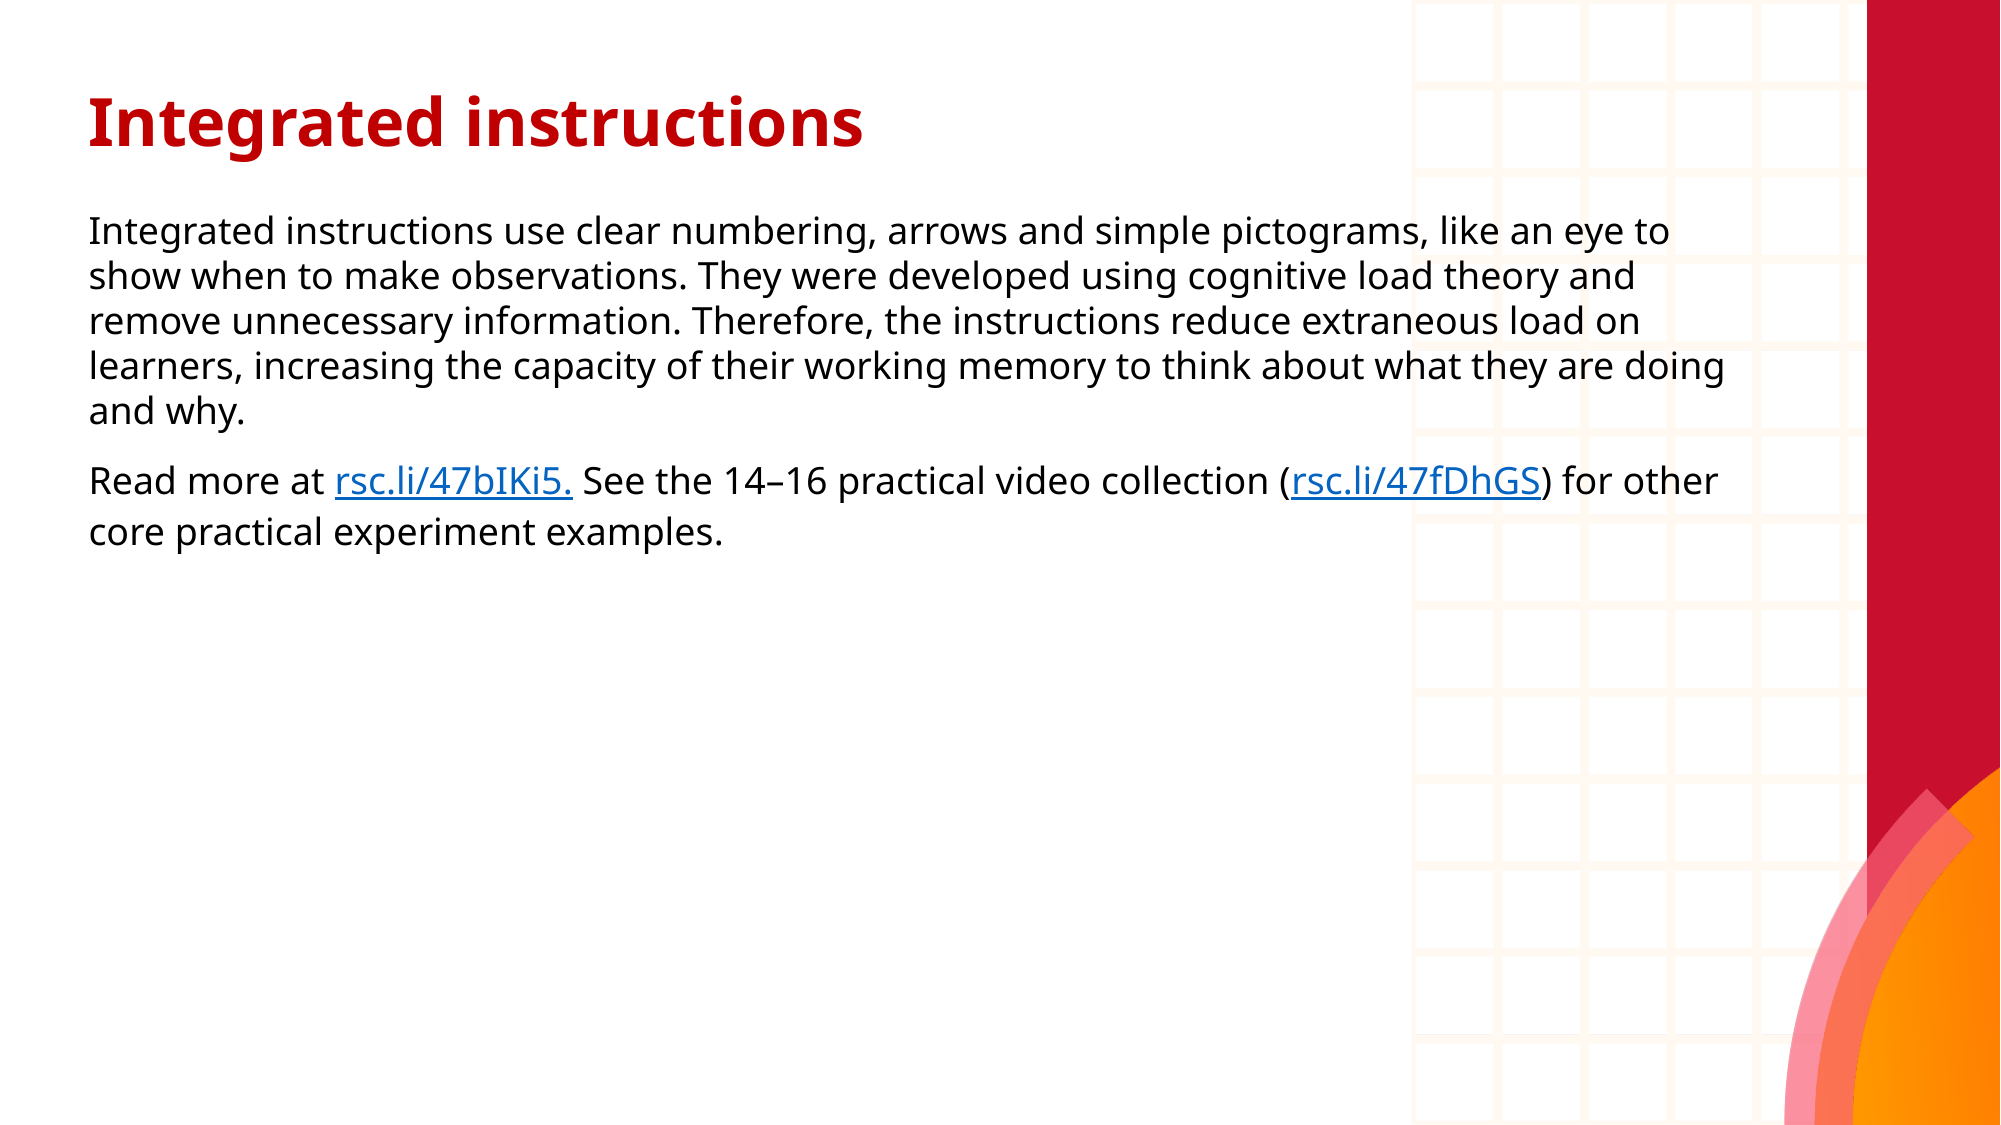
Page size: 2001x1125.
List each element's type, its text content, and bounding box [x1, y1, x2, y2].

list Integrated instructions use clear numbering, arrows and simple pictograms, like an eye to show when to make observations. They were developed using cognitive load theory and remove unnecessary information. Therefore, the instructions reduce extraneous load on learners, increasing the capacity of their working memory to think about what they are doing and why. Read more at rsc.li/47bIKi5. See the 14–16 practical video collection (rsc.li/47fDhGS) for other core practical experiment examples. [88, 206, 1743, 1034]
title Integrated instructions [88, 88, 1743, 161]
picture [1411, 0, 2000, 1125]
